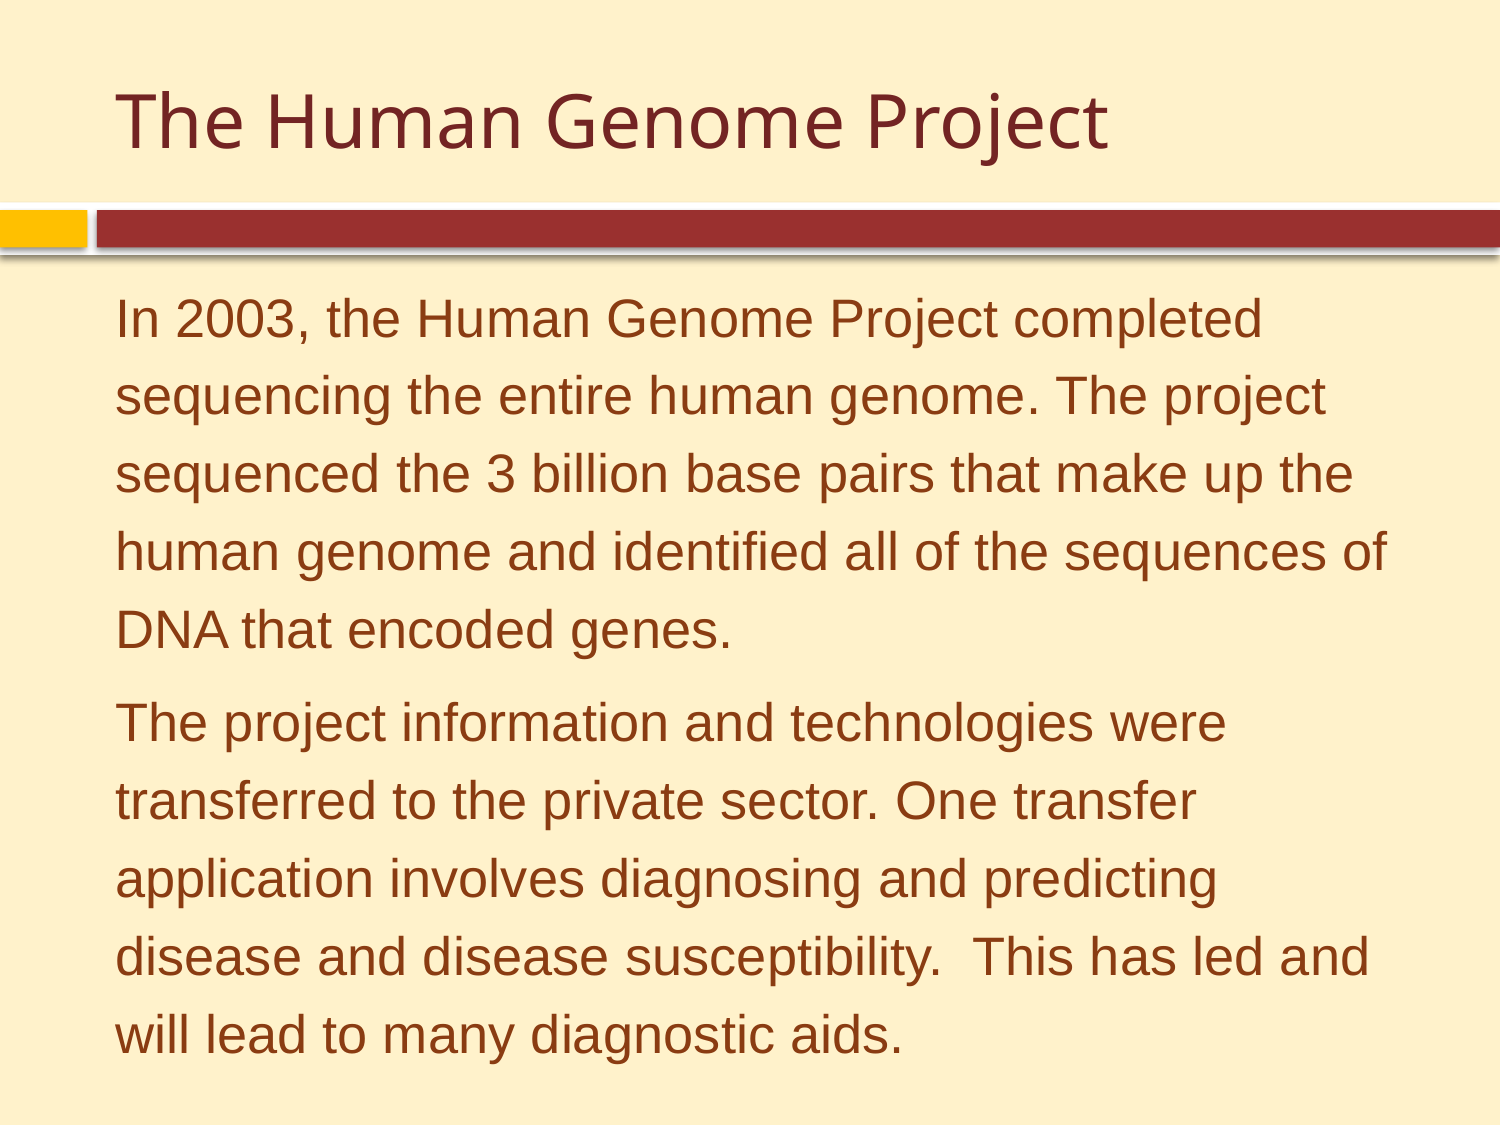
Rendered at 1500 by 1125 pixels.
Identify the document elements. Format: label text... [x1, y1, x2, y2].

title The Human Genome Project [100, 37, 1438, 200]
list In 2003, the Human Genome Project completed sequencing the entire human genome. The project sequenced the 3 billion base pairs that make up the human genome and identified all of the sequences of DNA that encoded genes. The project information and technologies were transferred to the private sector. One transfer application involves diagnosing and predicting disease and disease susceptibility. This has led and will lead to many diagnostic aids. [100, 262, 1438, 1000]
